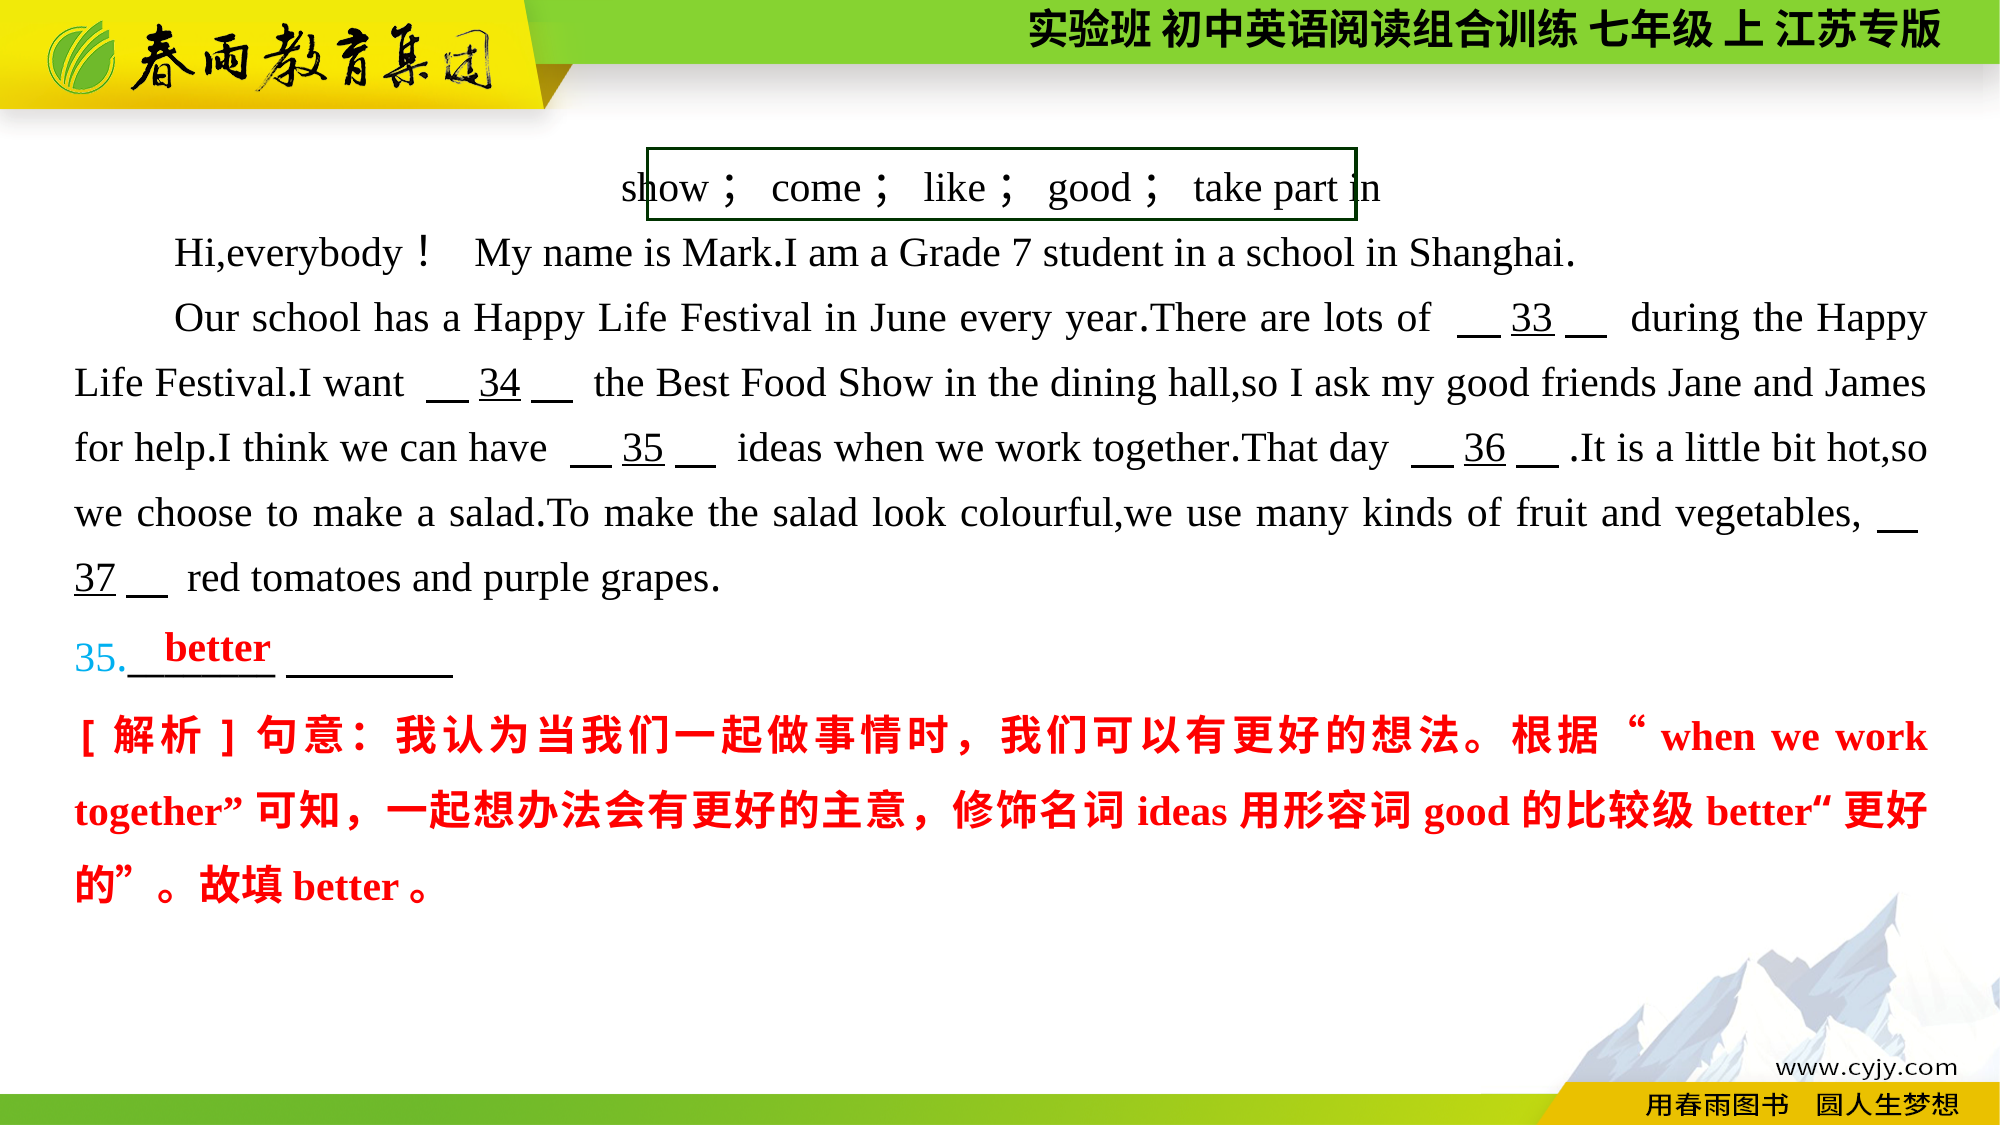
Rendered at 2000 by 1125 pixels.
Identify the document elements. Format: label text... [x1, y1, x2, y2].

text_box 35.________ [59, 597, 1944, 675]
text_box [647, 148, 1356, 220]
text_box [解析]句意：我认为当我们一起做事情时，我们可以有更好的想法。根据“when we work together”可知，一起想办法会有更好的主意，修饰名词ideas用形容词good的比较级better“更好的”。故填better。 [59, 675, 1944, 916]
text_box better [149, 612, 287, 677]
picture [0, 0, 2000, 1125]
list show；come；like；good；take part in Hi,everybody！ My name is Mark.I am a Grade 7 student in a school in Shanghai. Our school has a Happy Life Festival in June every year.There are lots of 33 during the Happy Life Festival.I want 34 the Best Food Show in the dining hall,so I ask my good friends Jane and James for help.I think we can have 35 ideas when we work together.That day 36 .It is a little bit hot,so we choose to make a salad.To make the salad look colourful,we use many kinds of fruit and vegetables, 37 red tomatoes and purple grapes. [59, 137, 1944, 597]
